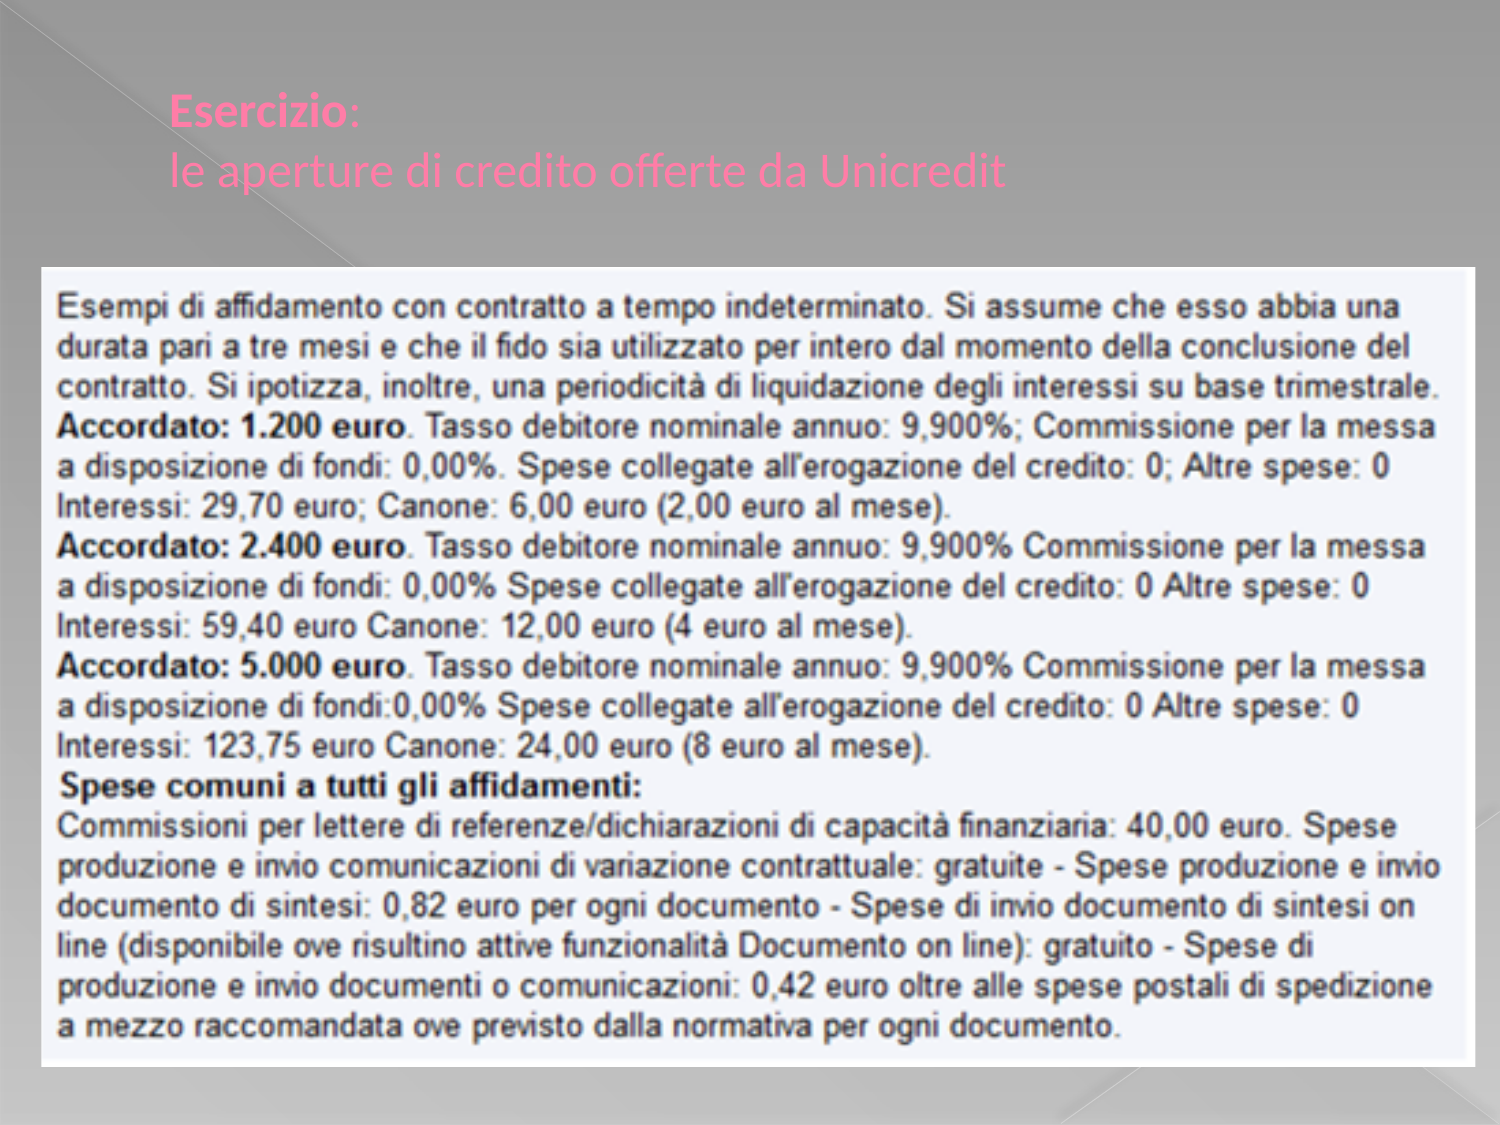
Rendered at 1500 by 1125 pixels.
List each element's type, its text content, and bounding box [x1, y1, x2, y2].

title Esercizio: le aperture di credito offerte da Unicredit [75, 43, 1425, 232]
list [41, 266, 1476, 1067]
